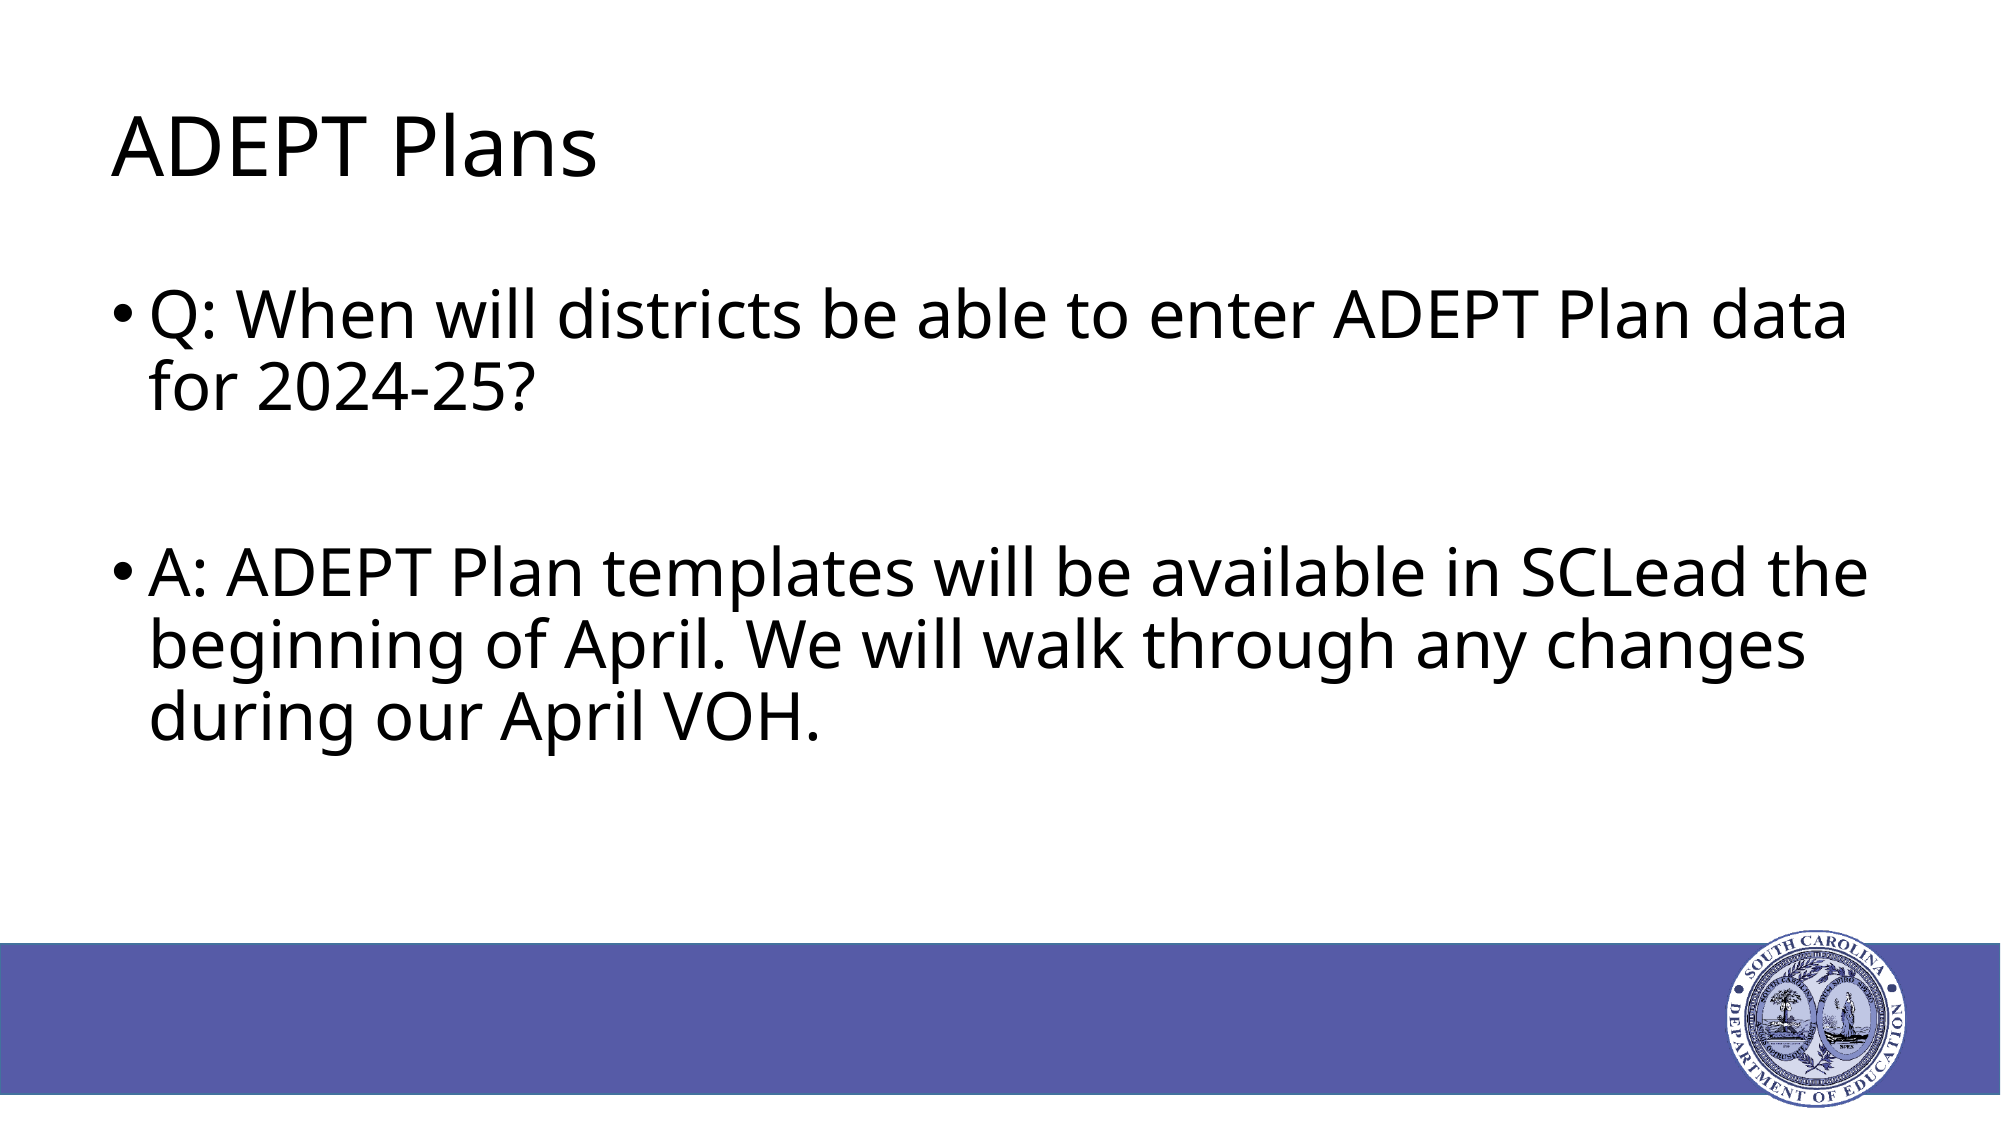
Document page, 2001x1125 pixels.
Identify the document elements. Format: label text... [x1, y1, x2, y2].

picture [1723, 928, 1907, 1109]
title ADEPT Plans [96, 59, 1897, 240]
list Q: When will districts be able to enter ADEPT Plan data for 2024-25? A: ADEPT Plan templates will be available in SCLead the beginning of April. We will walk through any changes during our April VOH. [96, 273, 1897, 926]
